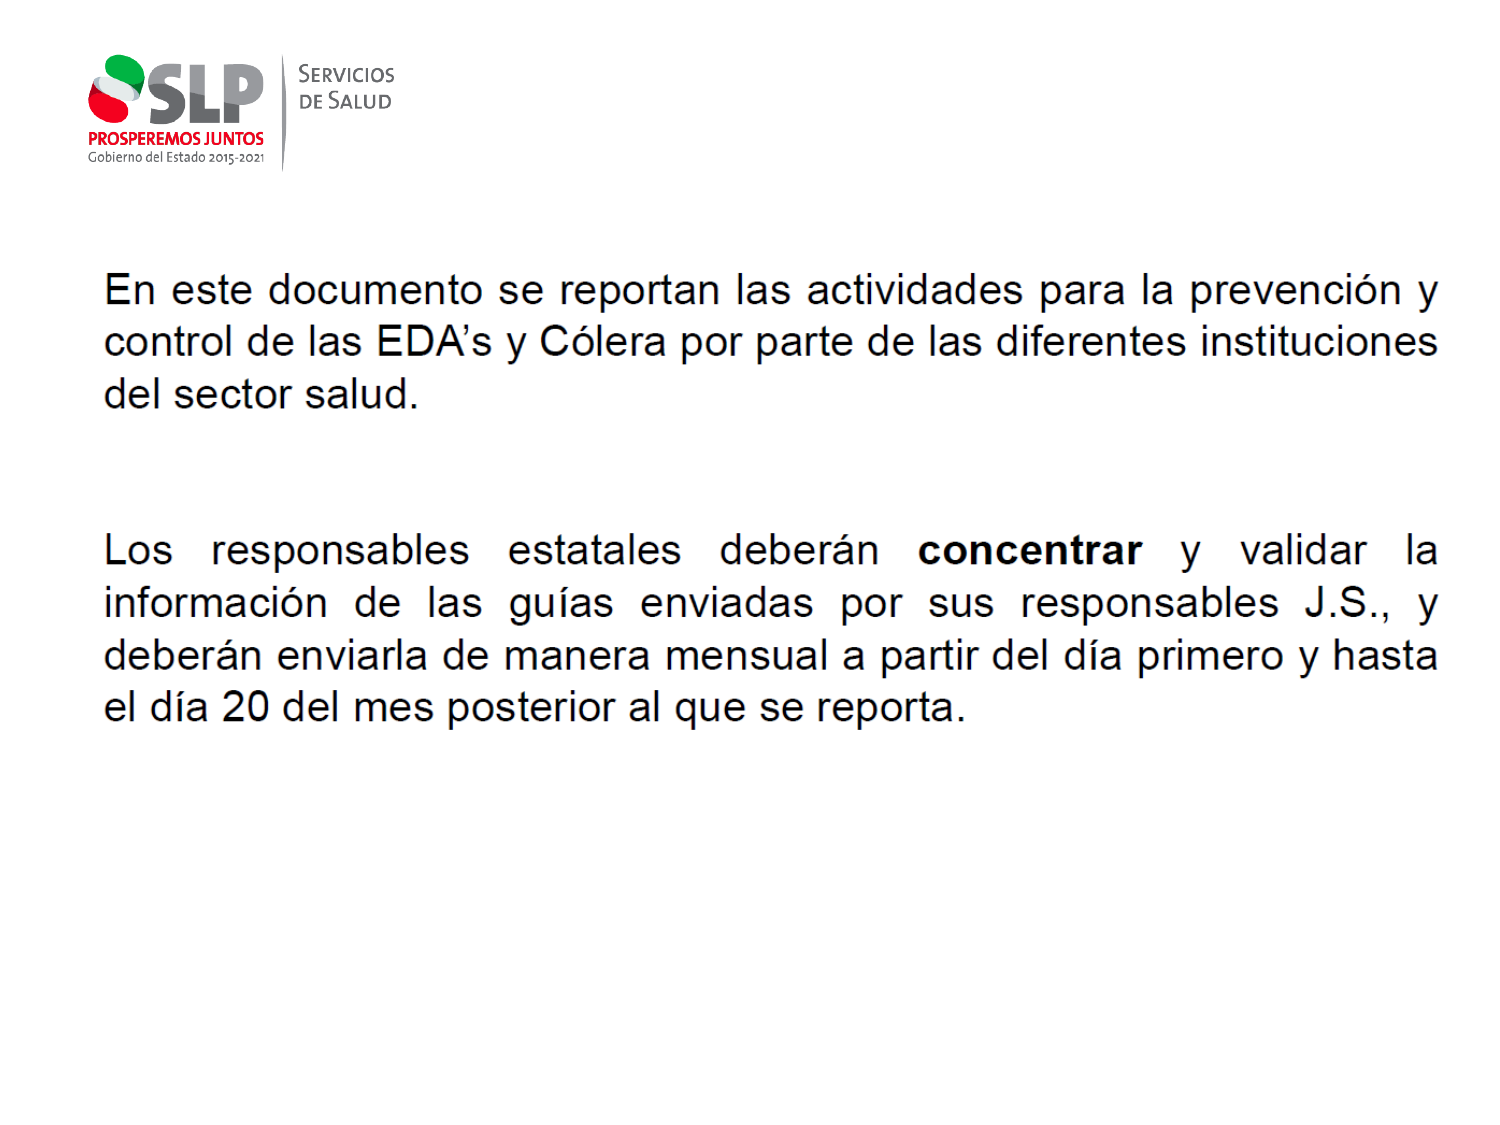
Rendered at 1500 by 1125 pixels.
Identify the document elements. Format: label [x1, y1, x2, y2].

picture [88, 54, 394, 172]
picture [76, 255, 1482, 776]
